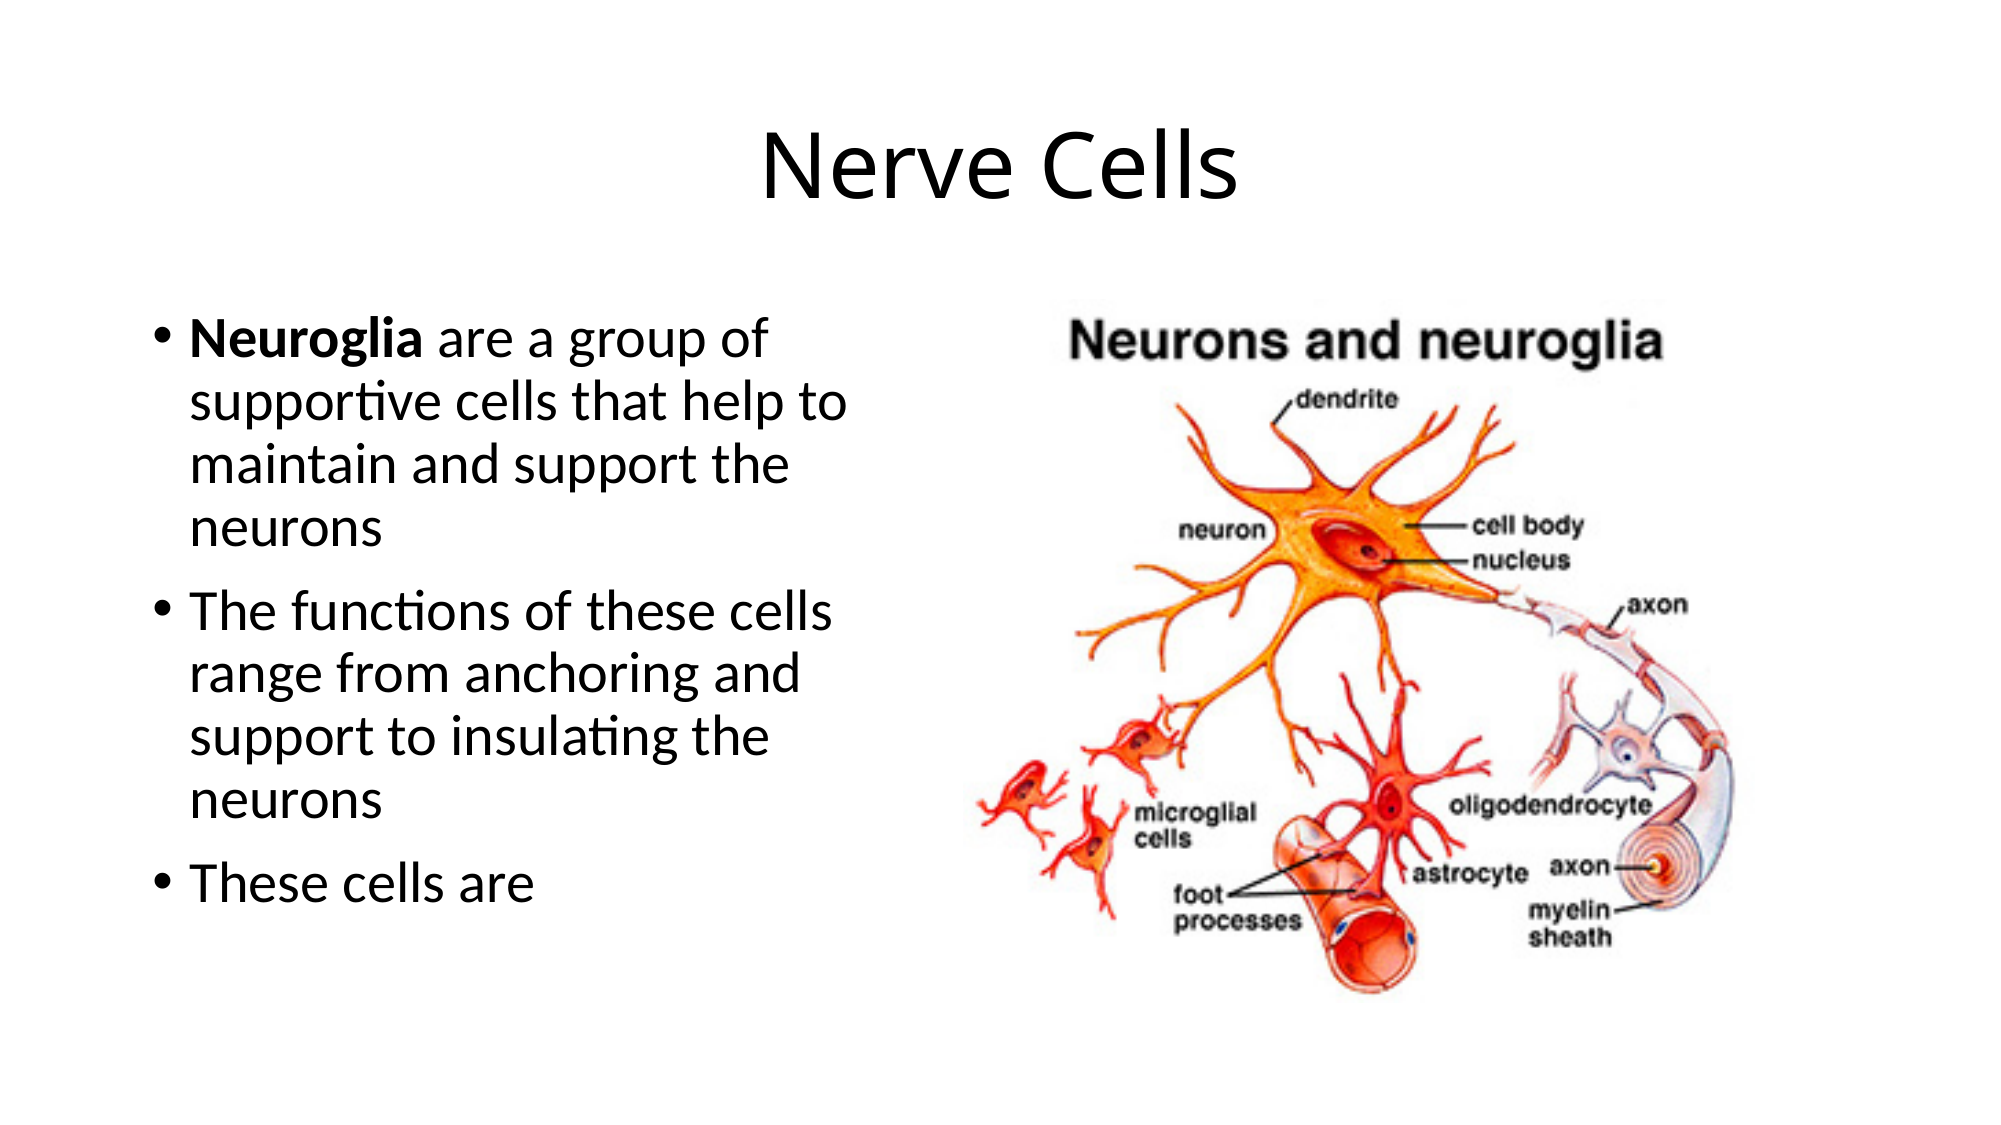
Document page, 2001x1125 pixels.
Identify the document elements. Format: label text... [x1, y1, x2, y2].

list Neuroglia are a group of supportive cells that help to maintain and support the neurons The functions of these cells range from anchoring and support to insulating the neurons These cells are [137, 299, 988, 1014]
picture [963, 299, 1788, 1003]
title Nerve Cells [137, 59, 1863, 278]
